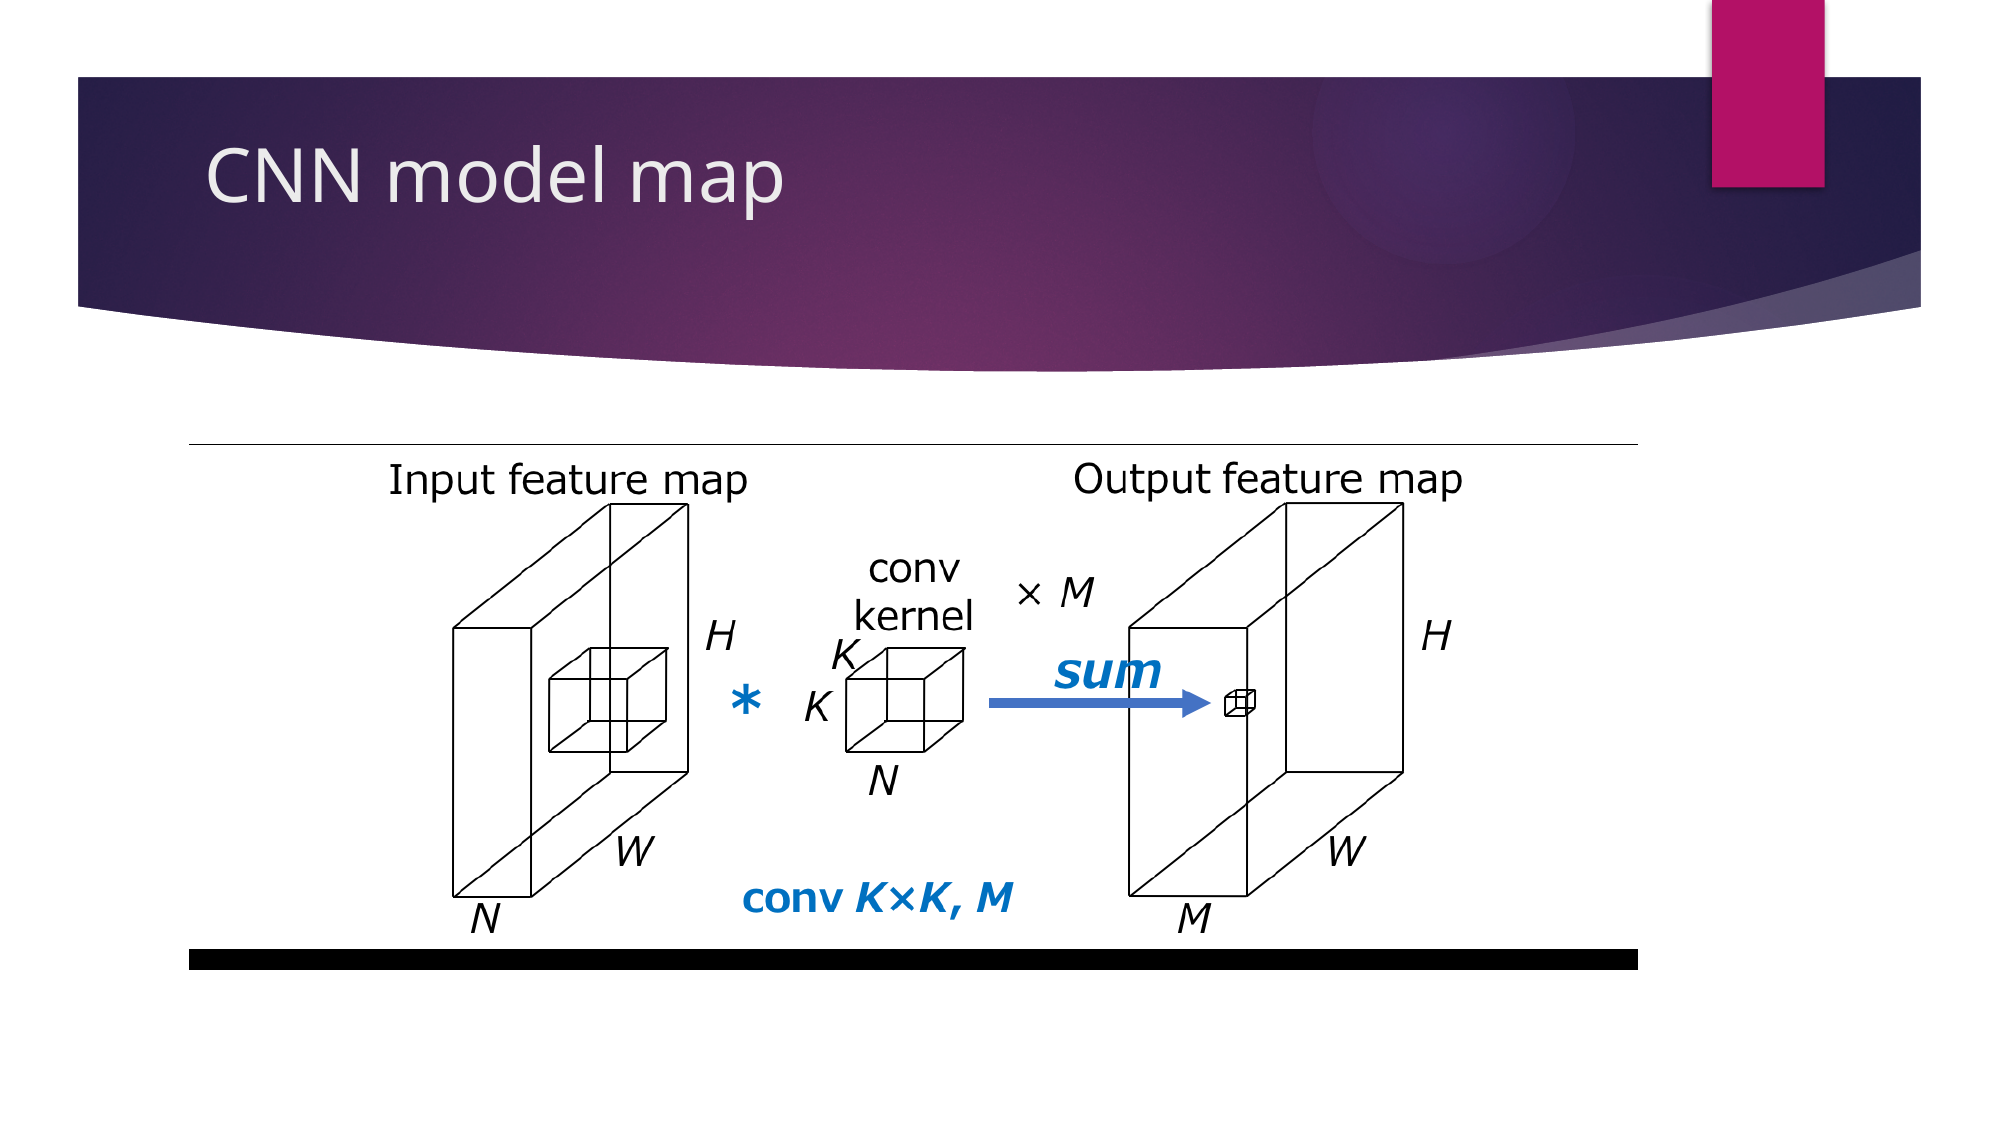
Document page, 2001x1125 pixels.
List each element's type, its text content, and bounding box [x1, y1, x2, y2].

title CNN model map [189, 159, 1627, 276]
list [189, 444, 1638, 971]
